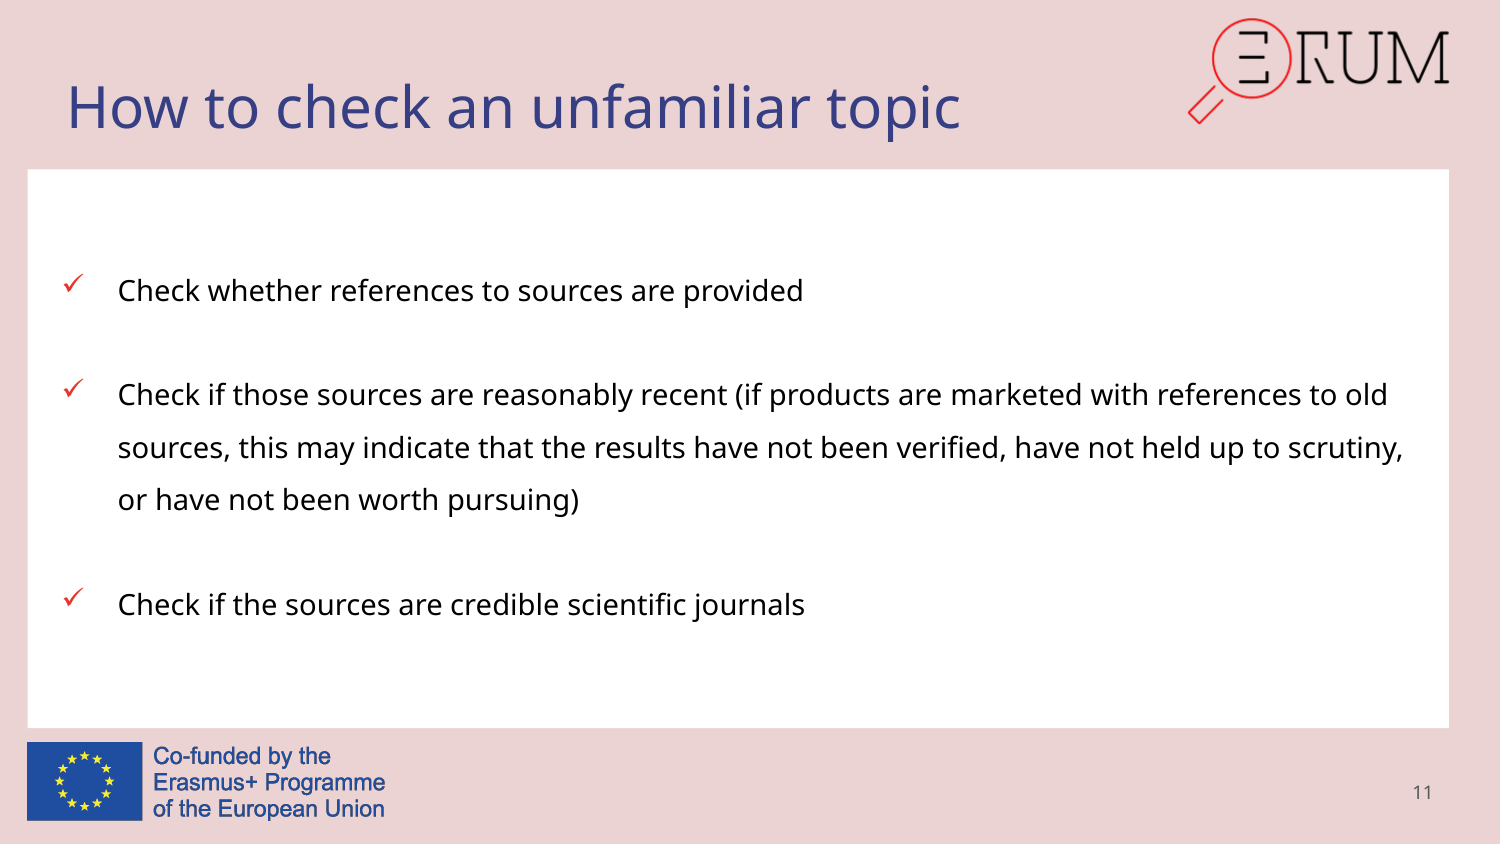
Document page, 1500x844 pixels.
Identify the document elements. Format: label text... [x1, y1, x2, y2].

picture [1136, 0, 1500, 137]
title How to check an unfamiliar topic [51, 55, 1168, 150]
list Check whether references to sources are provided Check if those sources are reasonably recent (if products are marketed with references to old sources, this may indicate that the results have not been verified, have not held up to scrutiny, or have not been worth pursuing) Check if the sources are credible scientific journals [27, 169, 1449, 729]
slide_number 11 [1358, 761, 1449, 826]
picture [27, 742, 385, 821]
